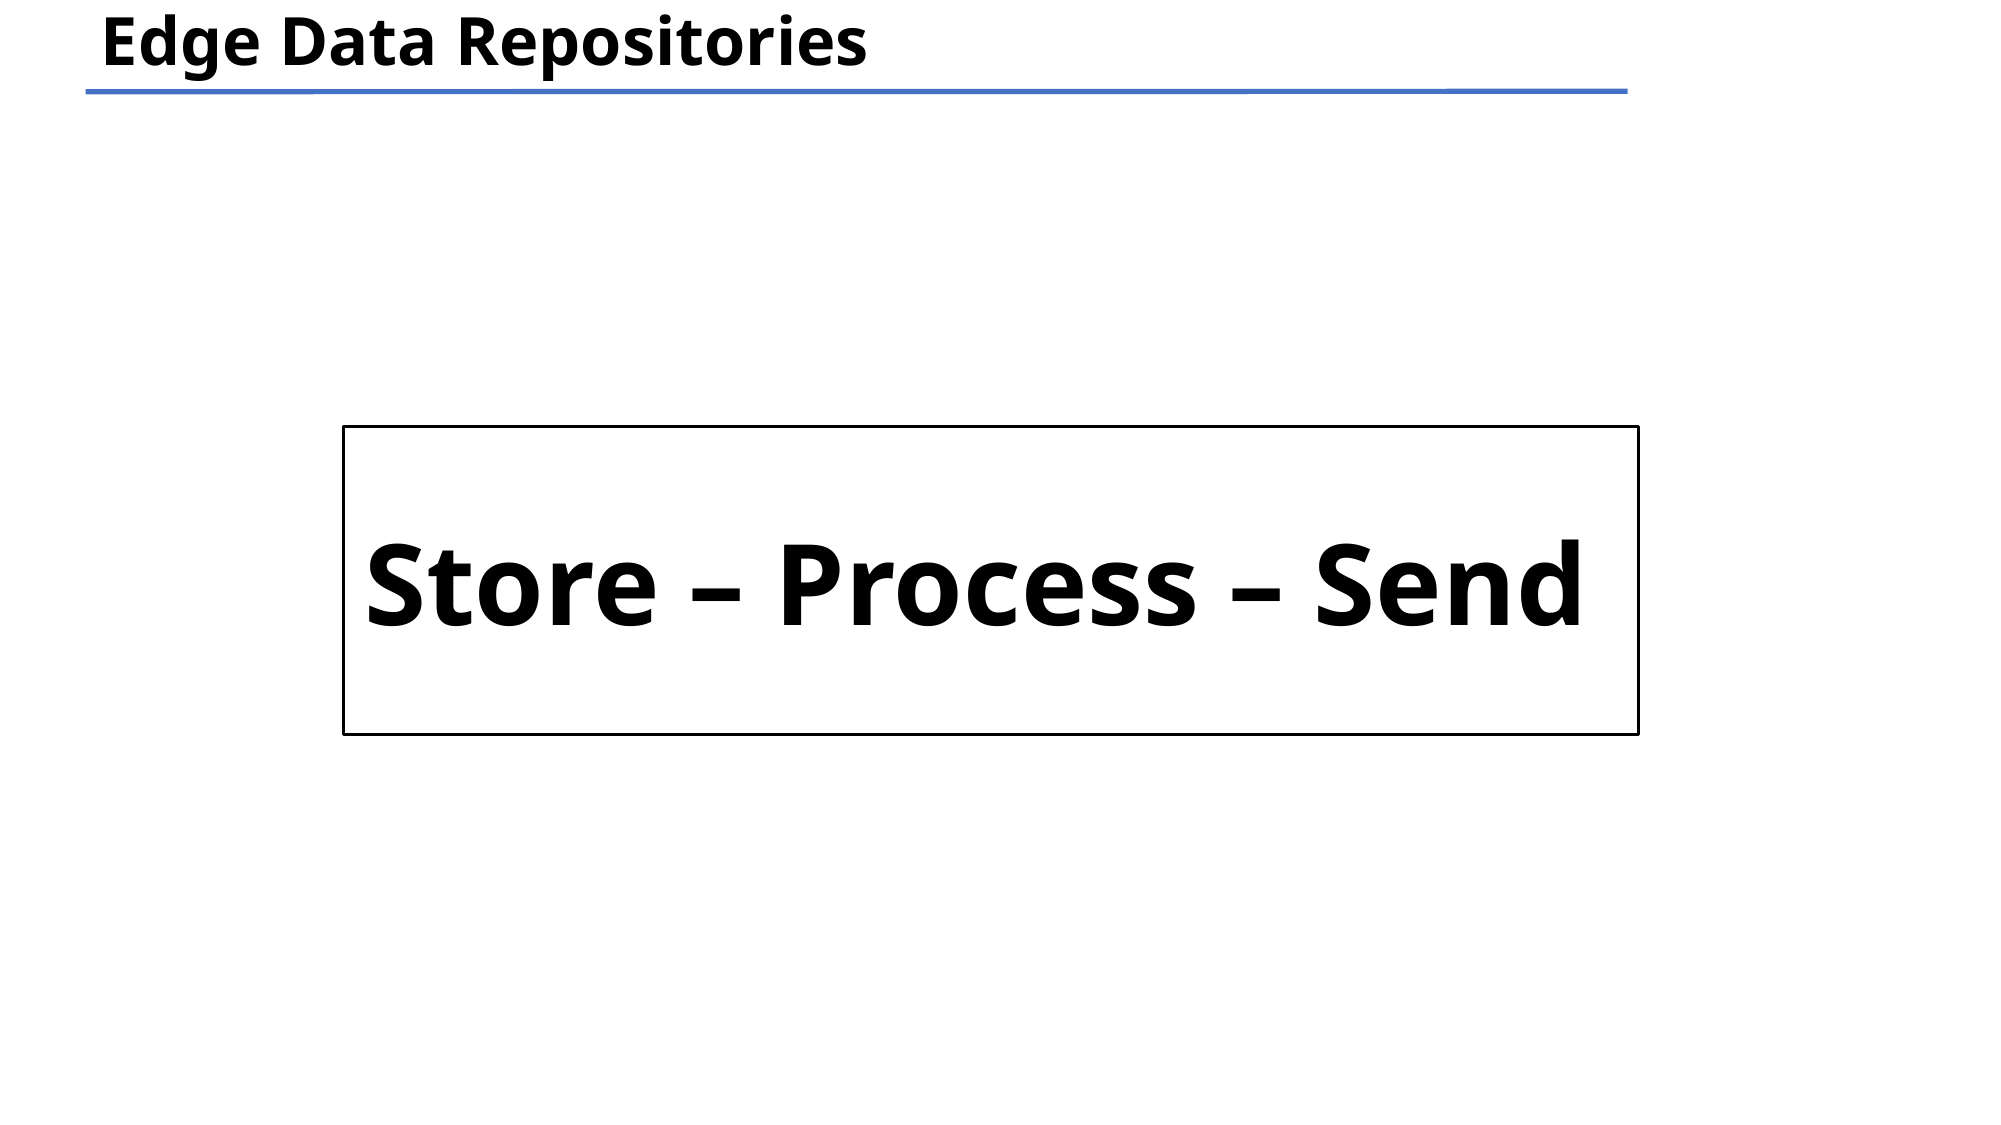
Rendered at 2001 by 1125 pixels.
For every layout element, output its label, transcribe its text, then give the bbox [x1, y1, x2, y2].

title Edge Data Repositories [85, 0, 1897, 92]
text_box Store – Process – Send [342, 425, 1640, 736]
